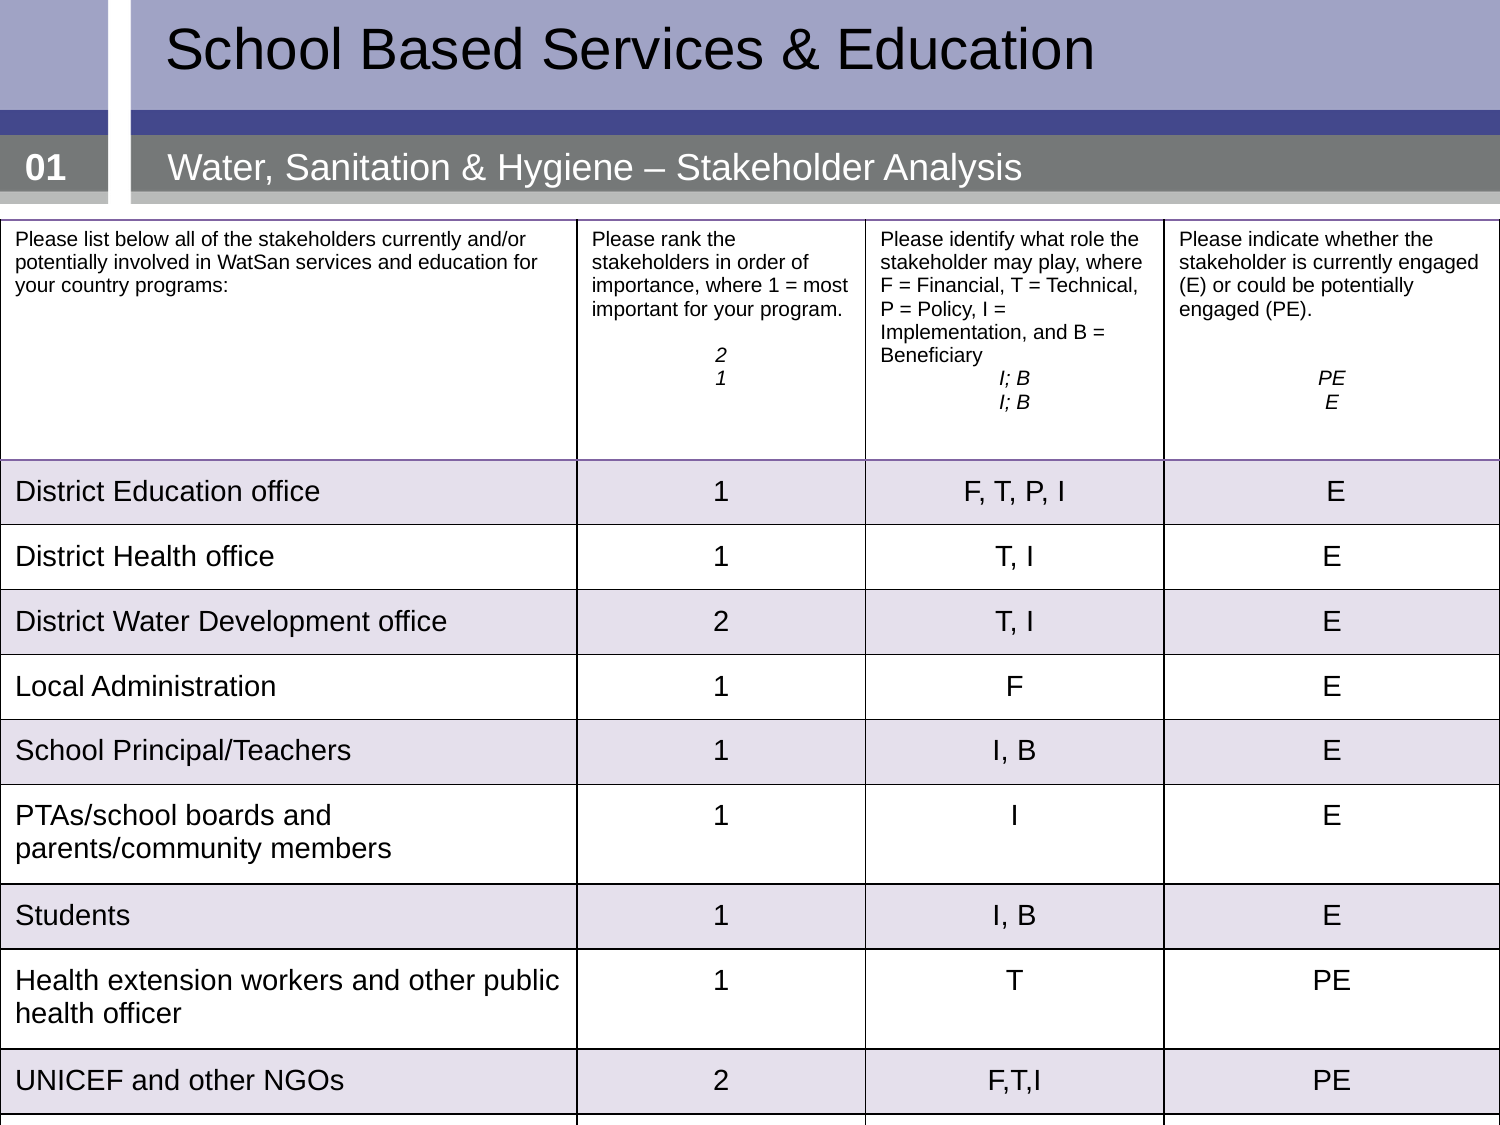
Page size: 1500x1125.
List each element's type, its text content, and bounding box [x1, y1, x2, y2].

table_cell E [1165, 461, 1499, 524]
table_cell 2 [578, 1050, 865, 1113]
table_cell 1 [578, 950, 865, 1048]
table_cell T, I [866, 525, 1163, 589]
table_cell E [1165, 785, 1499, 883]
table_header Please indicate whether the stakeholder is currently engaged (E) or could be potentially engaged (PE). PE E [1165, 221, 1499, 459]
table_cell E [1165, 720, 1499, 784]
text_box School Based Services & Education [150, 3, 1348, 89]
table_cell [578, 1115, 865, 1125]
table_cell E [1165, 525, 1499, 589]
table_cell Students [1, 885, 576, 948]
table_cell E [1165, 655, 1499, 719]
text_box Water, Sanitation & Hygiene – Stakeholder Analysis [152, 135, 1360, 196]
table_header Please identify what role the stakeholder may play, where F = Financial, T = Technical, P = Policy, I = Implementation, and B = Beneficiary I; B I; B [866, 221, 1163, 459]
table_cell I [866, 785, 1163, 883]
table_cell 1 [578, 785, 865, 883]
table_cell 1 [578, 461, 865, 524]
table_cell T, I [866, 590, 1163, 654]
table_cell I, B [866, 885, 1163, 948]
text_box [0, 0, 1500, 135]
table_cell I, B [866, 720, 1163, 784]
table_cell [1165, 1115, 1499, 1125]
table_cell PE [1165, 1050, 1499, 1113]
table_header Please list below all of the stakeholders currently and/or potentially involved in WatSan services and education for your country programs: [1, 221, 576, 459]
table_cell District Health office [1, 525, 576, 589]
table_cell District Education office [1, 461, 576, 524]
table_cell PE [1165, 950, 1499, 1048]
table_cell F,T,I [866, 1050, 1163, 1113]
table_cell [1, 1115, 576, 1125]
table_cell 2 [578, 590, 865, 654]
table_cell 1 [578, 720, 865, 784]
table_cell E [1165, 885, 1499, 948]
text_box [0, 135, 1500, 204]
table_cell School Principal/Teachers [1, 720, 576, 784]
table_cell F, T, P, I [866, 461, 1163, 524]
table_header Please rank the stakeholders in order of importance, where 1 = most important for your program. 2 1 [578, 221, 865, 459]
table_cell Health extension workers and other public health officer [1, 950, 576, 1048]
table_cell T [866, 950, 1163, 1048]
table_cell Local Administration [1, 655, 576, 719]
text_box 01 [2, 135, 89, 196]
table_cell [866, 1115, 1163, 1125]
table_cell F [866, 655, 1163, 719]
table_cell District Water Development office [1, 590, 576, 654]
table_cell 1 [578, 525, 865, 589]
table_cell 1 [578, 885, 865, 948]
table_cell 1 [578, 655, 865, 719]
table_cell E [1165, 590, 1499, 654]
table_cell UNICEF and other NGOs [1, 1050, 576, 1113]
table_cell PTAs/school boards and parents/community members [1, 785, 576, 883]
